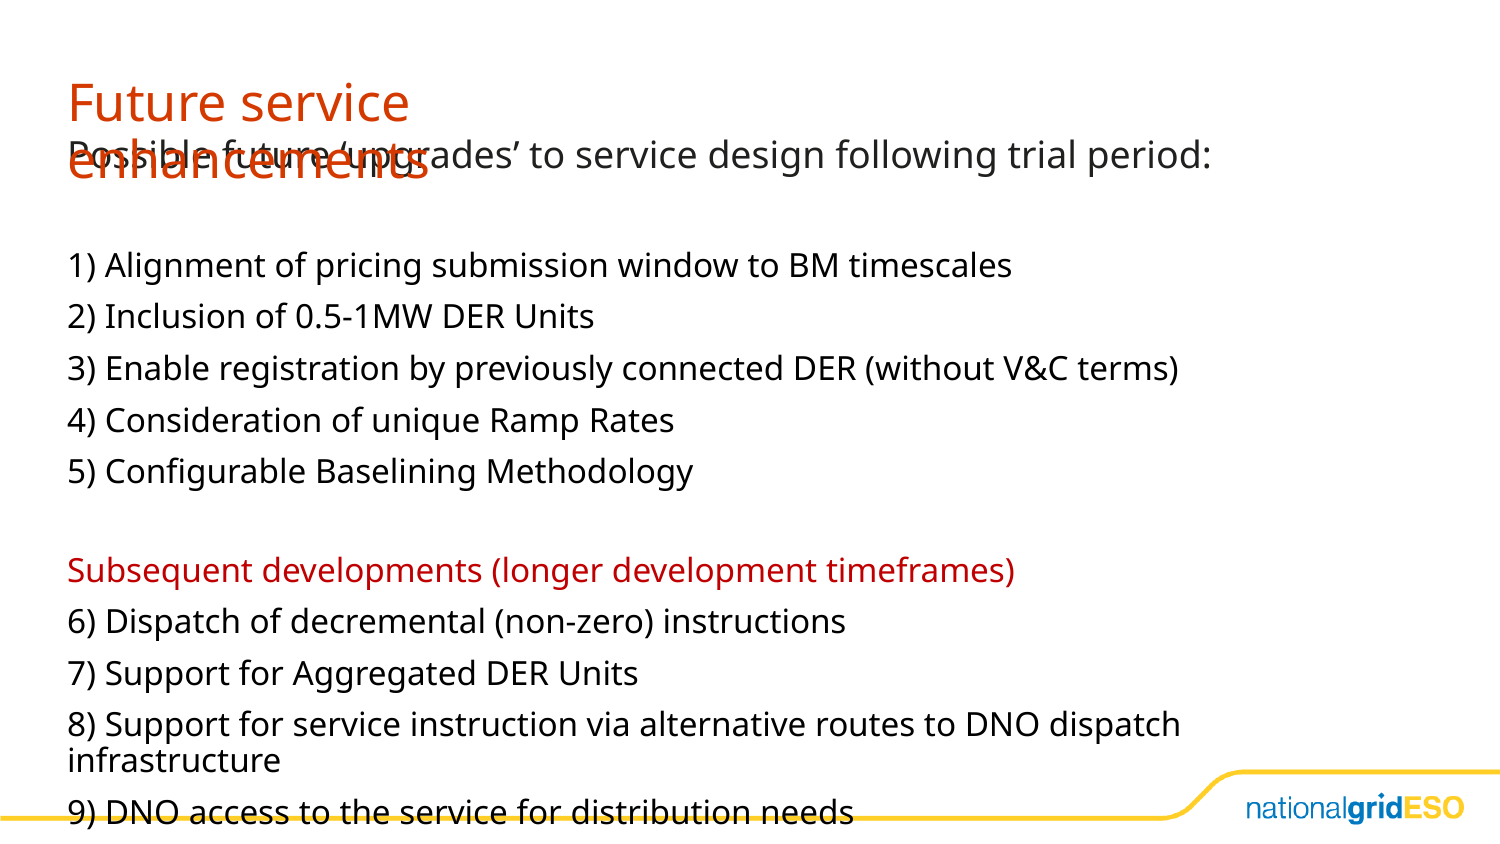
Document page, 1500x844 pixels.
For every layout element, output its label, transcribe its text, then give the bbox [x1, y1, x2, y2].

title Future service enhancements [52, 69, 791, 148]
picture [0, 768, 1500, 844]
list Possible future ‘upgrades’ to service design following trial period: 1) Alignment of pricing submission window to BM timescales 2) Inclusion of 0.5-1MW DER Units 3) Enable registration by previously connected DER (without V&C terms) 4) Consideration of unique Ramp Rates 5) Configurable Baselining Methodology Subsequent developments (longer development timeframes) 6) Dispatch of decremental (non-zero) instructions 7) Support for Aggregated DER Units 8) Support for service instruction via alternative routes to DNO dispatch infrastructure 9) DNO access to the service for distribution needs [52, 129, 1349, 628]
